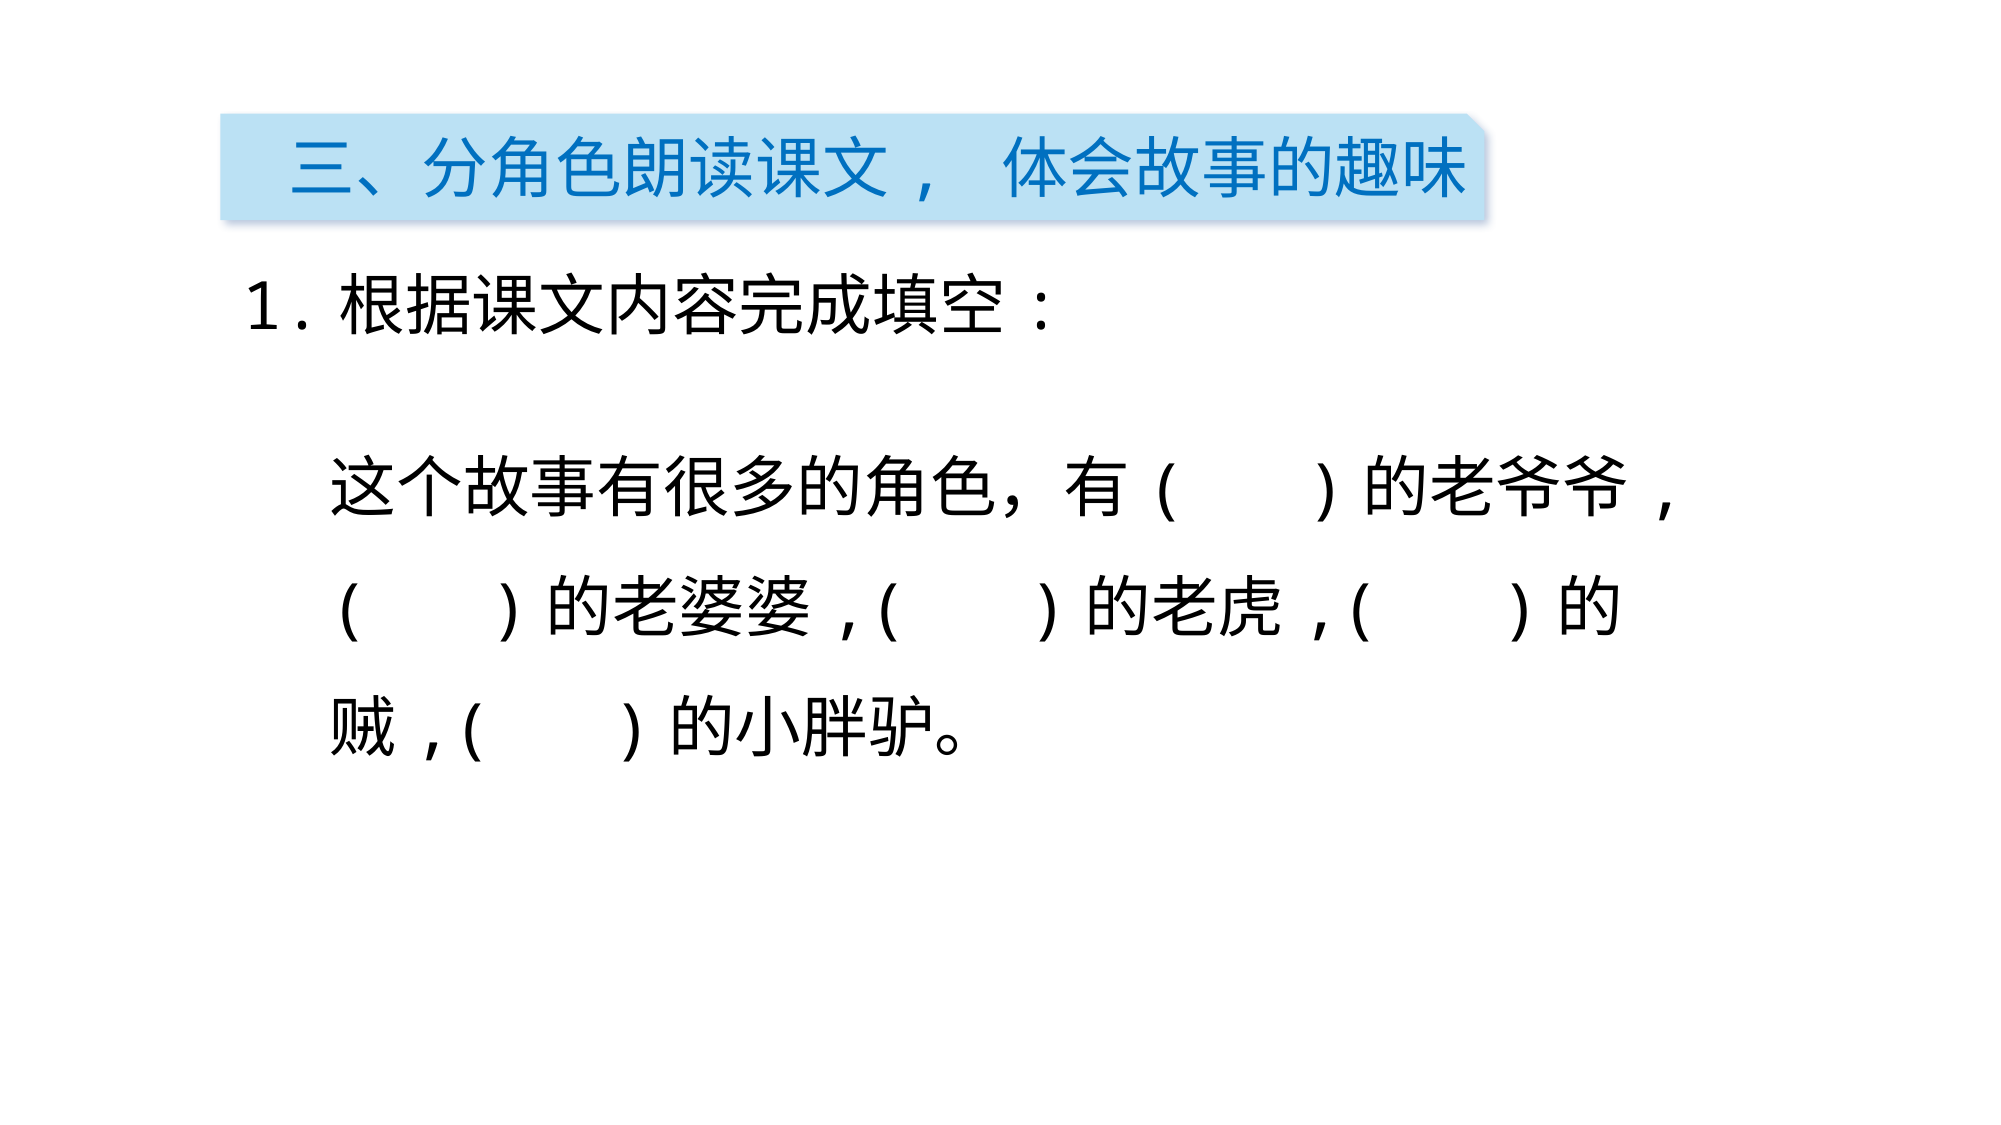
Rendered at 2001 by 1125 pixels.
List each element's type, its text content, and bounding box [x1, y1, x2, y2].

text_box 1.根据课文内容完成填空: [227, 255, 1077, 351]
text_box 这个故事有很多的角色，有( )的老爷爷,( )的老婆婆,( )的老虎,( )的贼,( )的小胖驴。 [314, 397, 1703, 772]
text_box [219, 112, 1486, 222]
text_box 三、分角色朗读课文, 体会故事的趣味 [273, 118, 1484, 214]
